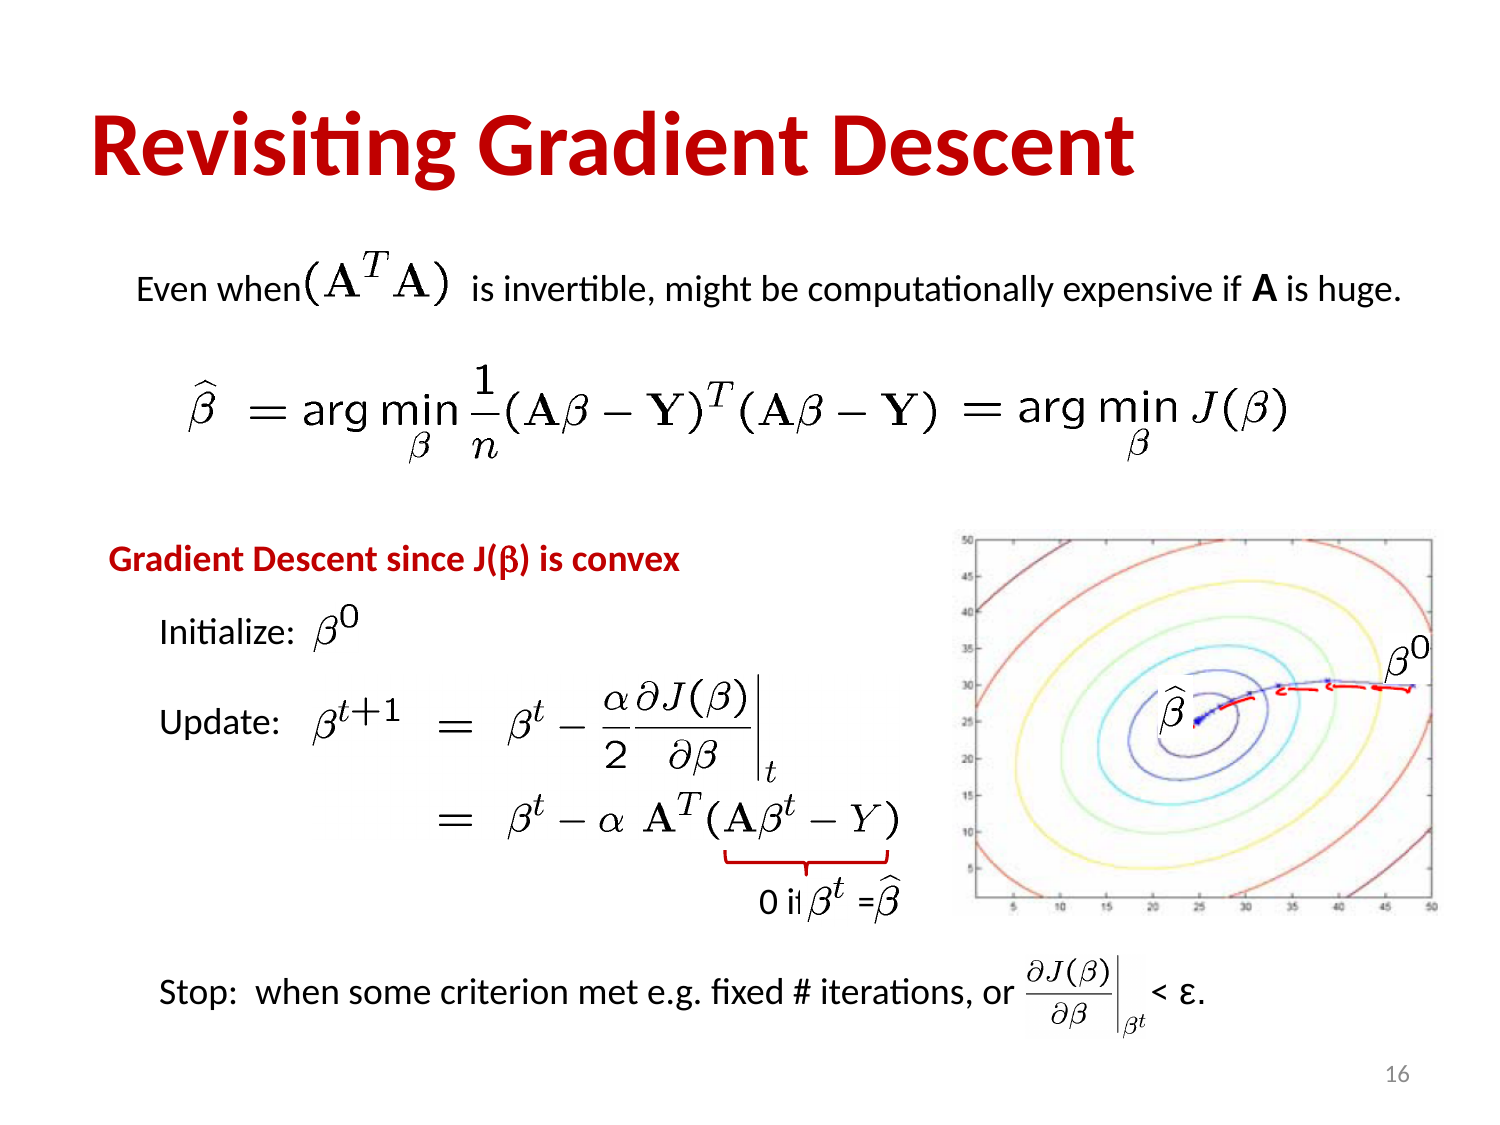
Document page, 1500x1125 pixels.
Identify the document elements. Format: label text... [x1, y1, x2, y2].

picture [249, 362, 938, 464]
picture [963, 387, 1288, 463]
title Revisiting Gradient Descent [75, 45, 1425, 233]
picture [187, 355, 226, 476]
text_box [724, 527, 1463, 965]
text_box Even when is invertible, might be computationally expensive if A is huge. [121, 251, 1418, 317]
picture [302, 249, 449, 307]
slide_number 16 [1074, 1042, 1425, 1103]
picture [1024, 965, 1146, 1040]
text_box Initialize: Update: 0 if = Stop: when some criterion met e.g. fixed # iterations, or < ε. [1149, 972, 1231, 1020]
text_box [91, 526, 901, 840]
text_box Initialize: Update: 0 if = Stop: when some criterion met e.g. fixed # iterations, or < ε. [144, 849, 1019, 1020]
